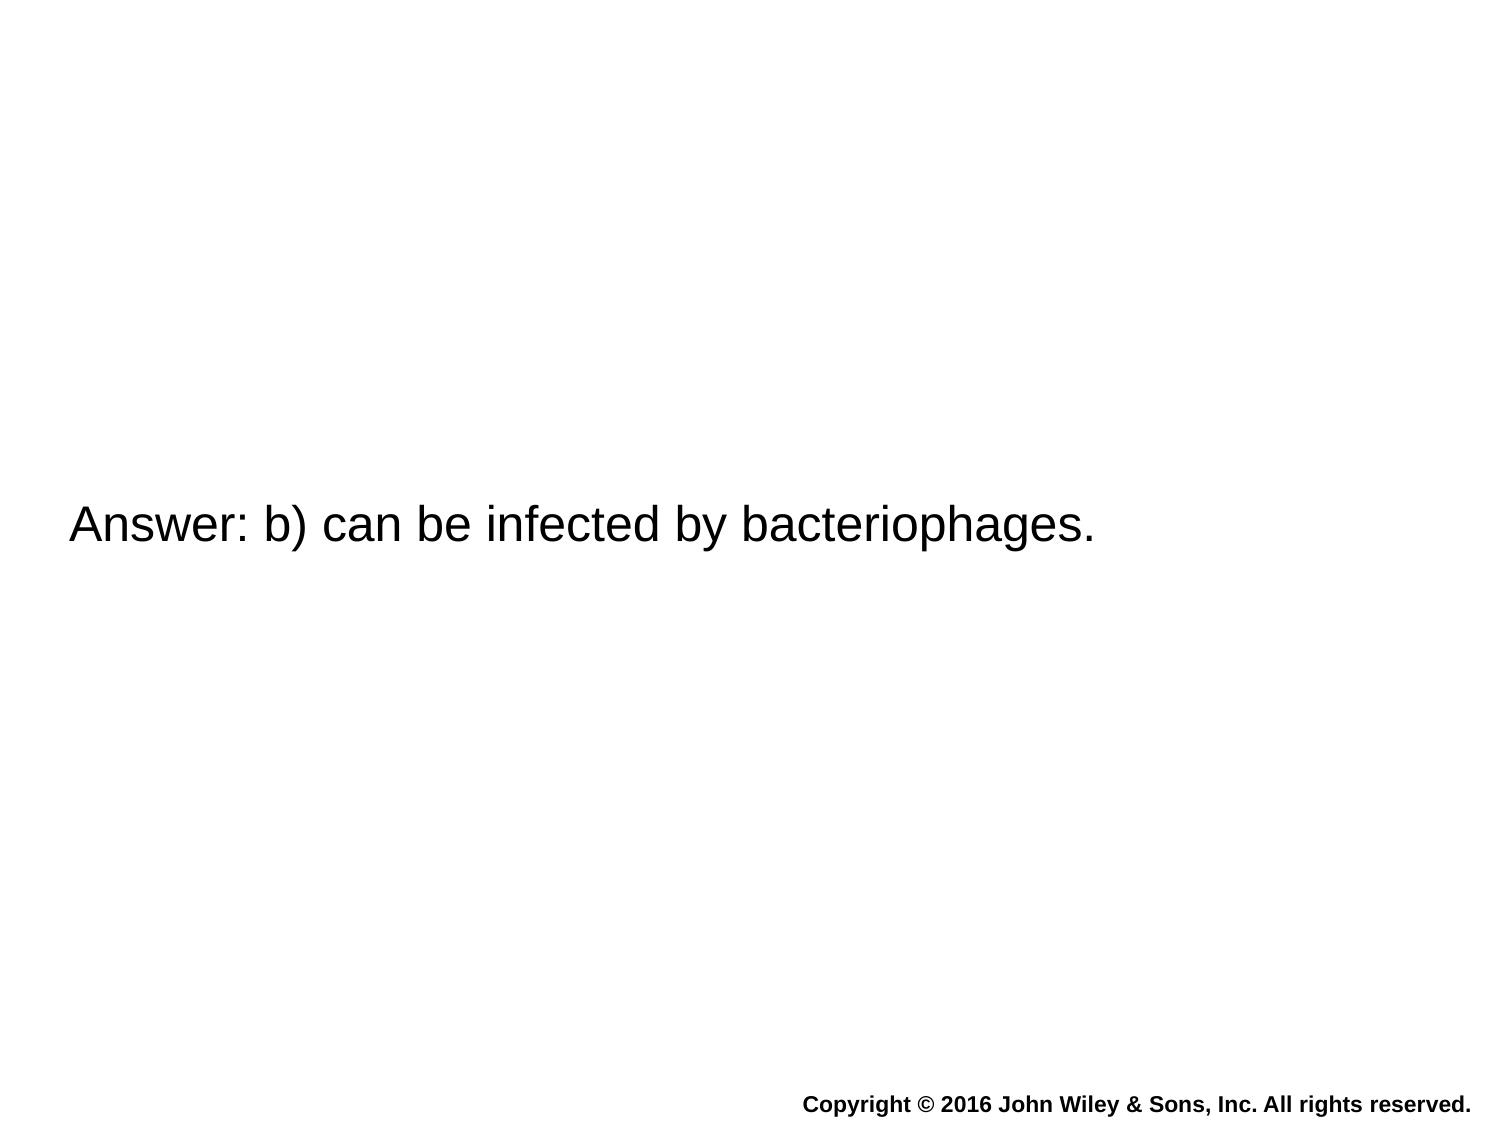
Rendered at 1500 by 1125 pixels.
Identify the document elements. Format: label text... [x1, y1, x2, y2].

text_box Copyright © 2016 John Wiley & Sons, Inc. All rights reserved. [512, 1065, 1488, 1125]
text_box Answer: b) can be infected by bacteriophages. [54, 483, 1466, 559]
